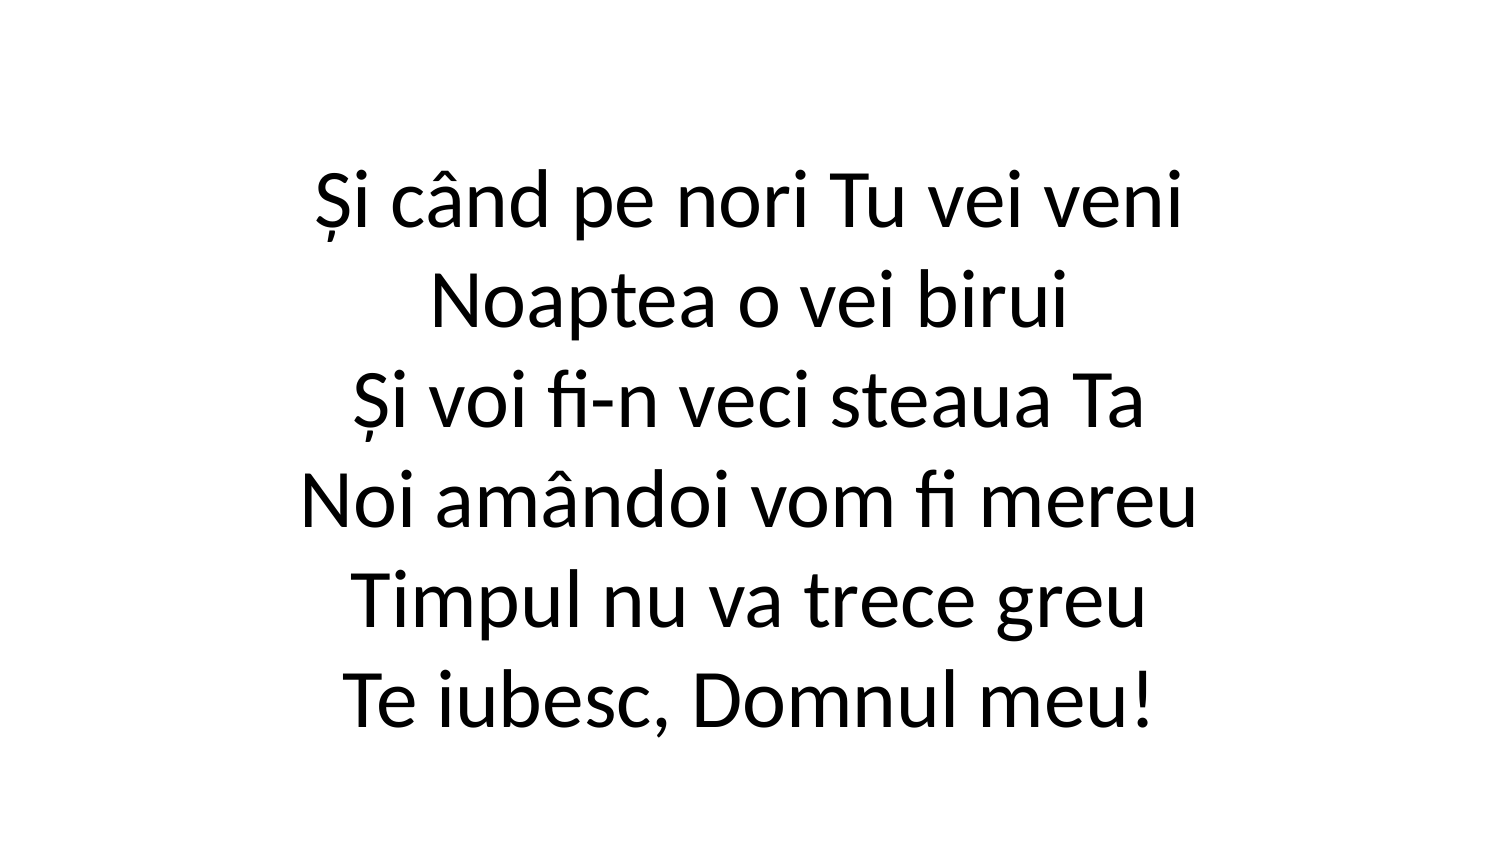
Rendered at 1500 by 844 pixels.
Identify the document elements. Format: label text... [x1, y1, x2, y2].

text_box Și când pe nori Tu vei veni Noaptea o vei birui Și voi fi-n veci steaua Ta Noi amândoi vom fi mereu Timpul nu va trece greu Te iubesc, Domnul meu! [284, 92, 1216, 752]
